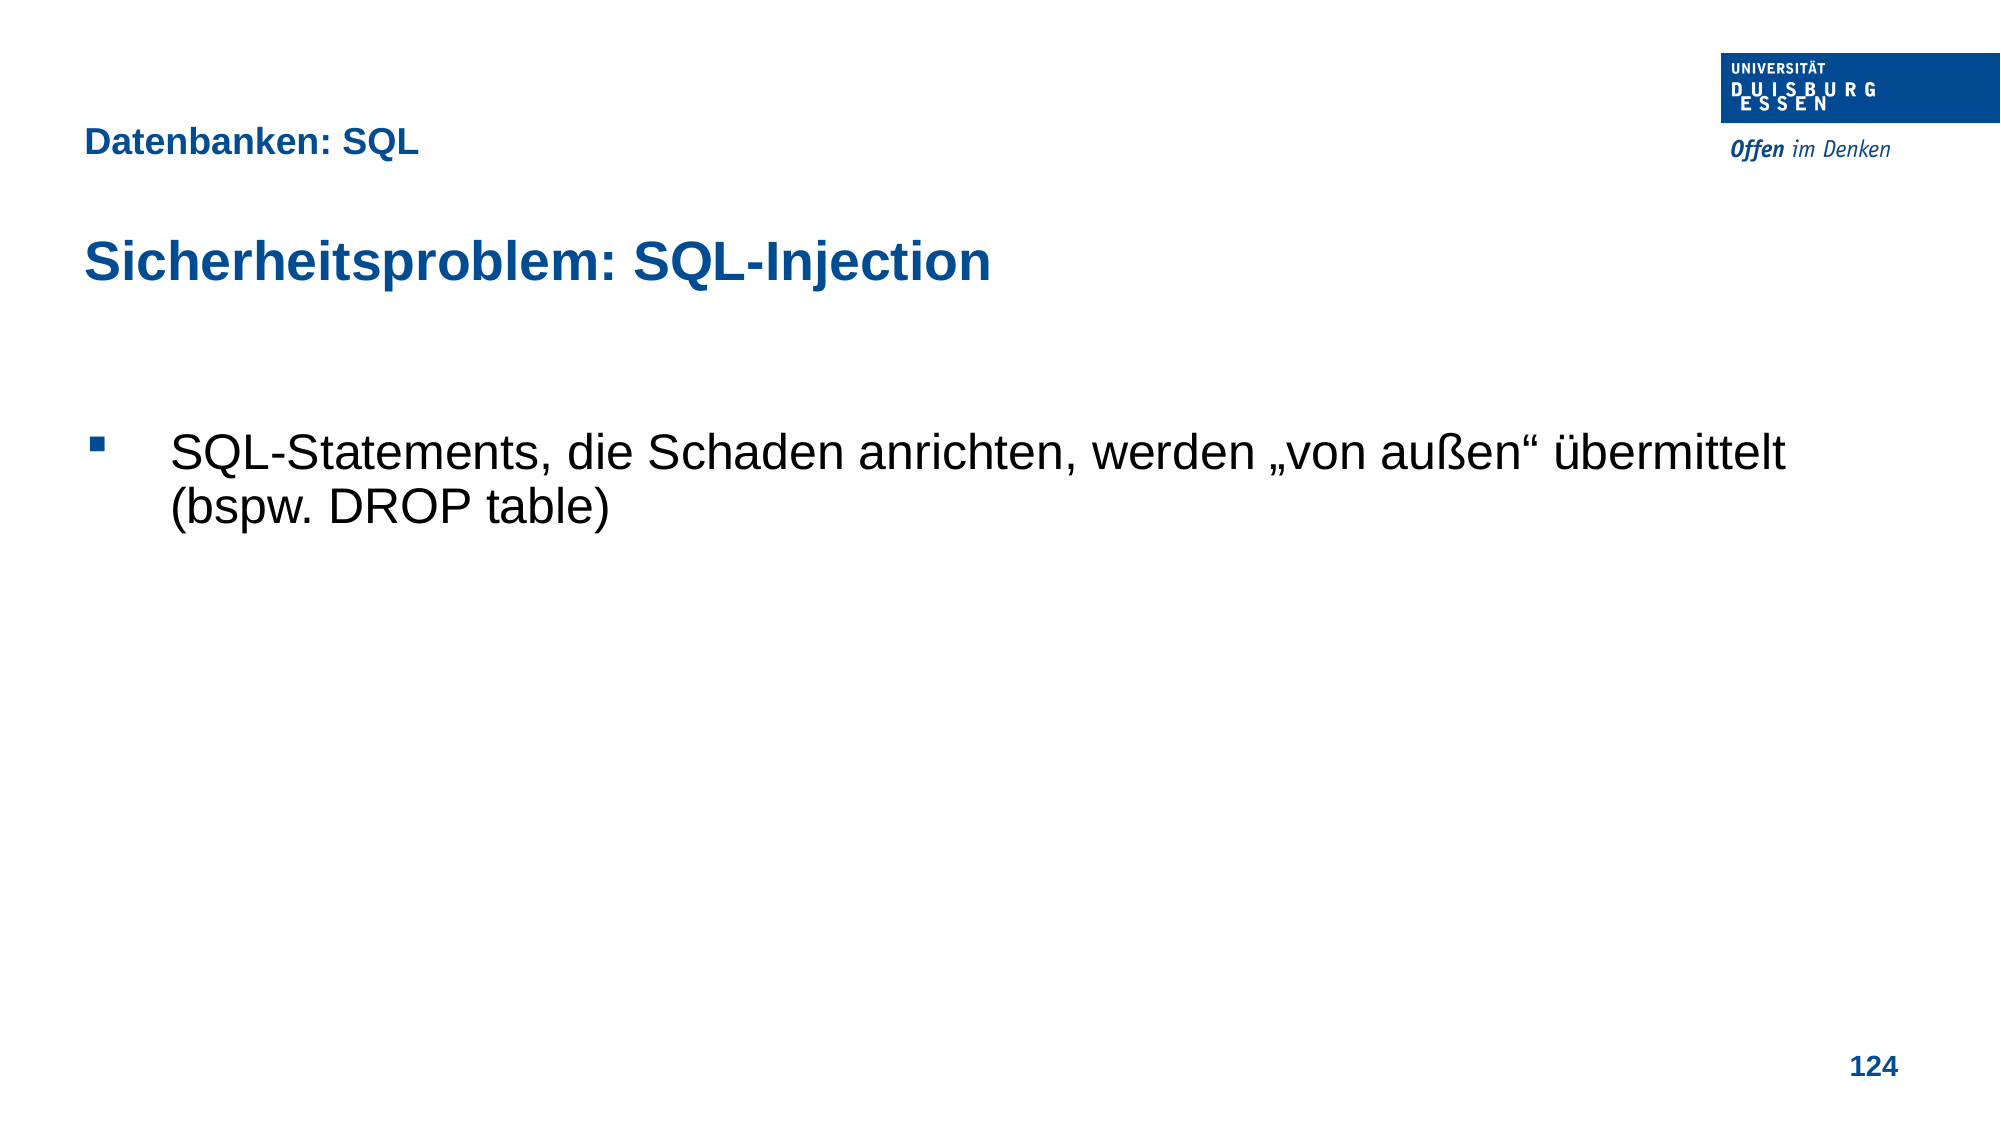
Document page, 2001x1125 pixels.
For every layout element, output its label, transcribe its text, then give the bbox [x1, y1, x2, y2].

list Datenbanken: SQL [84, 121, 1694, 163]
slide_number 124 [1677, 1039, 1914, 1081]
picture [1721, 53, 2000, 162]
list SQL-Statements, die Schaden anrichten, werden „von außen“ übermittelt (bspw. DROP table) [85, 418, 1914, 1040]
list Sicherheitsproblem: SQL-Injection [84, 225, 1694, 301]
